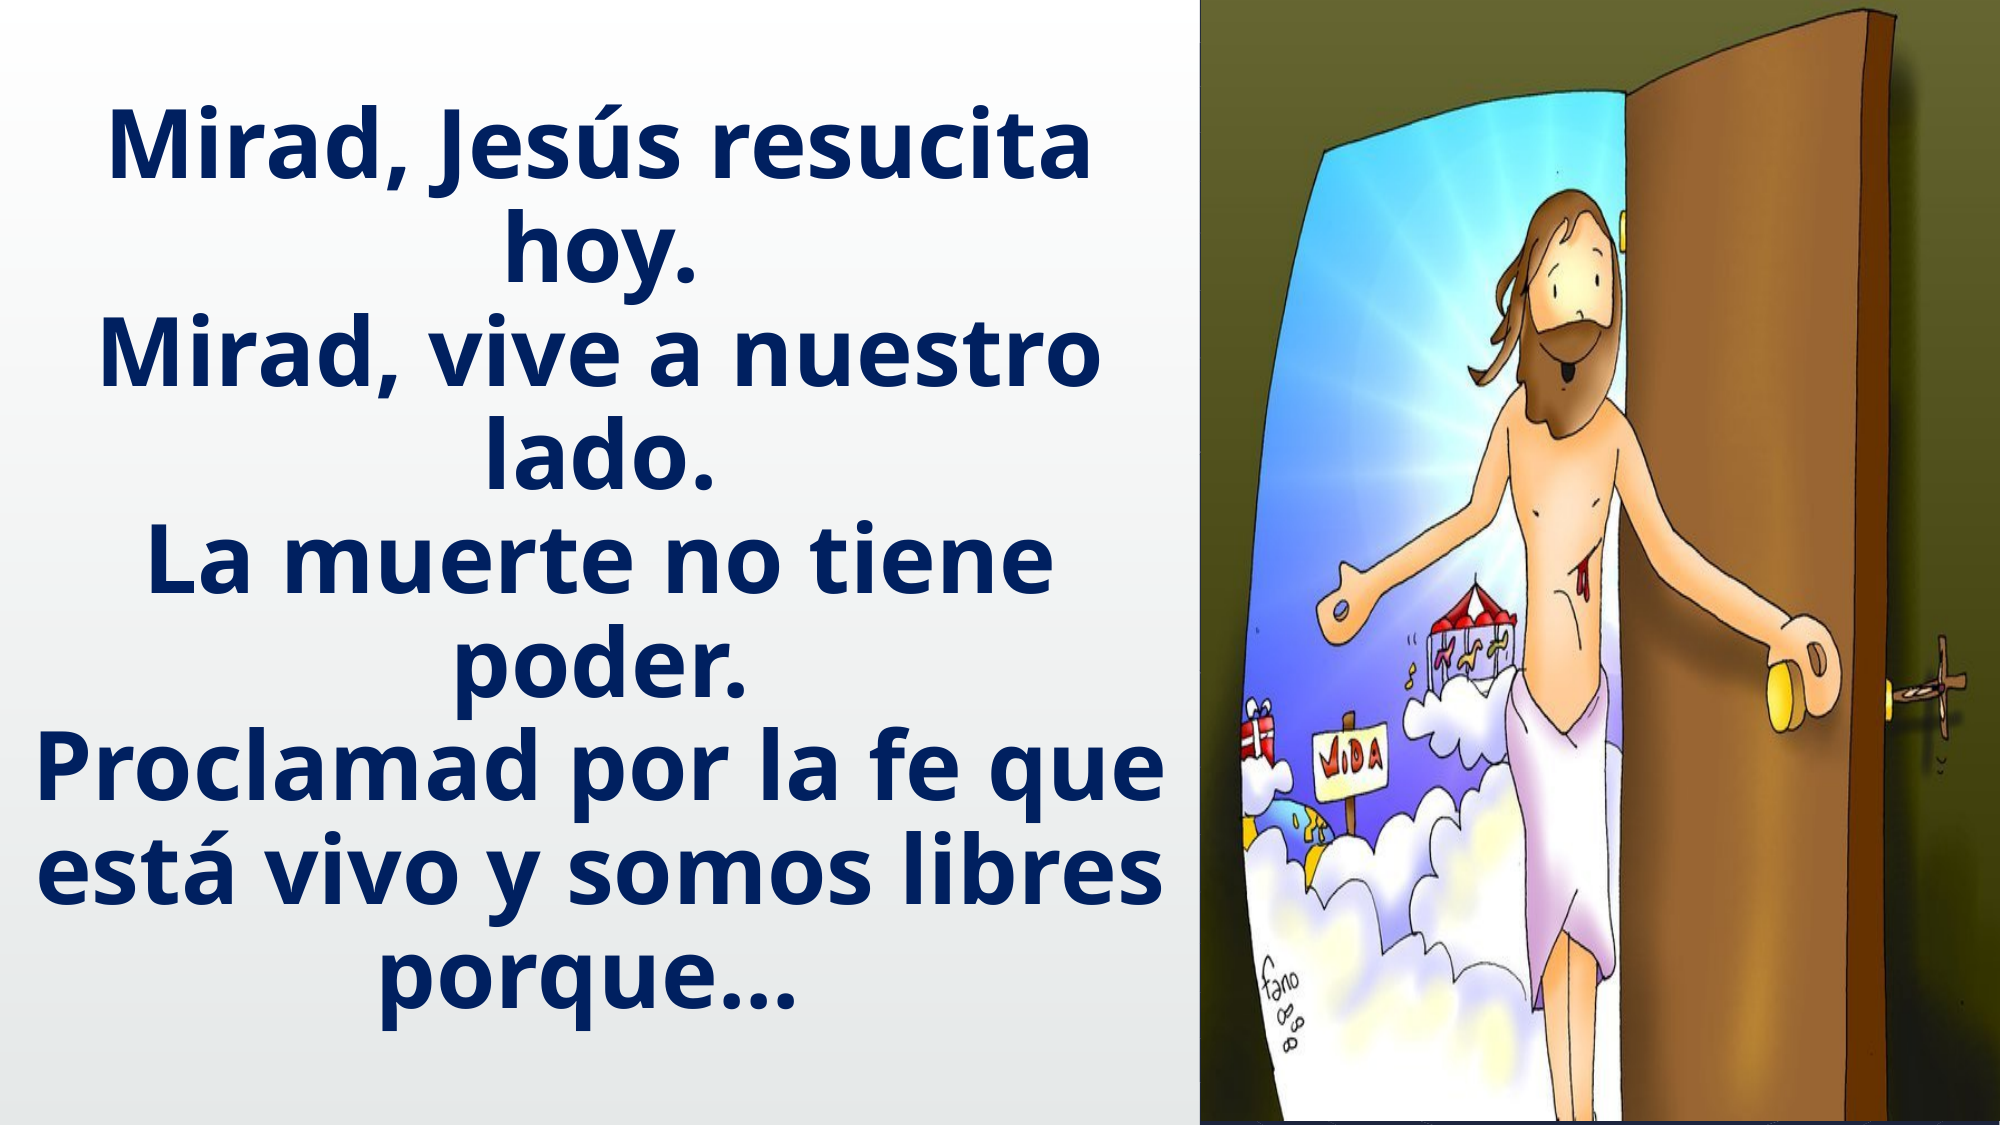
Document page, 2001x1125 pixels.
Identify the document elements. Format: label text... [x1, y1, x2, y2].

title Mirad, Jesús resucita hoy. Mirad, vive a nuestro lado. La muerte no tiene poder. Proclamad por la fe que está vivo y somos libres porque... [0, 0, 1200, 1125]
picture [1200, 0, 2000, 1125]
